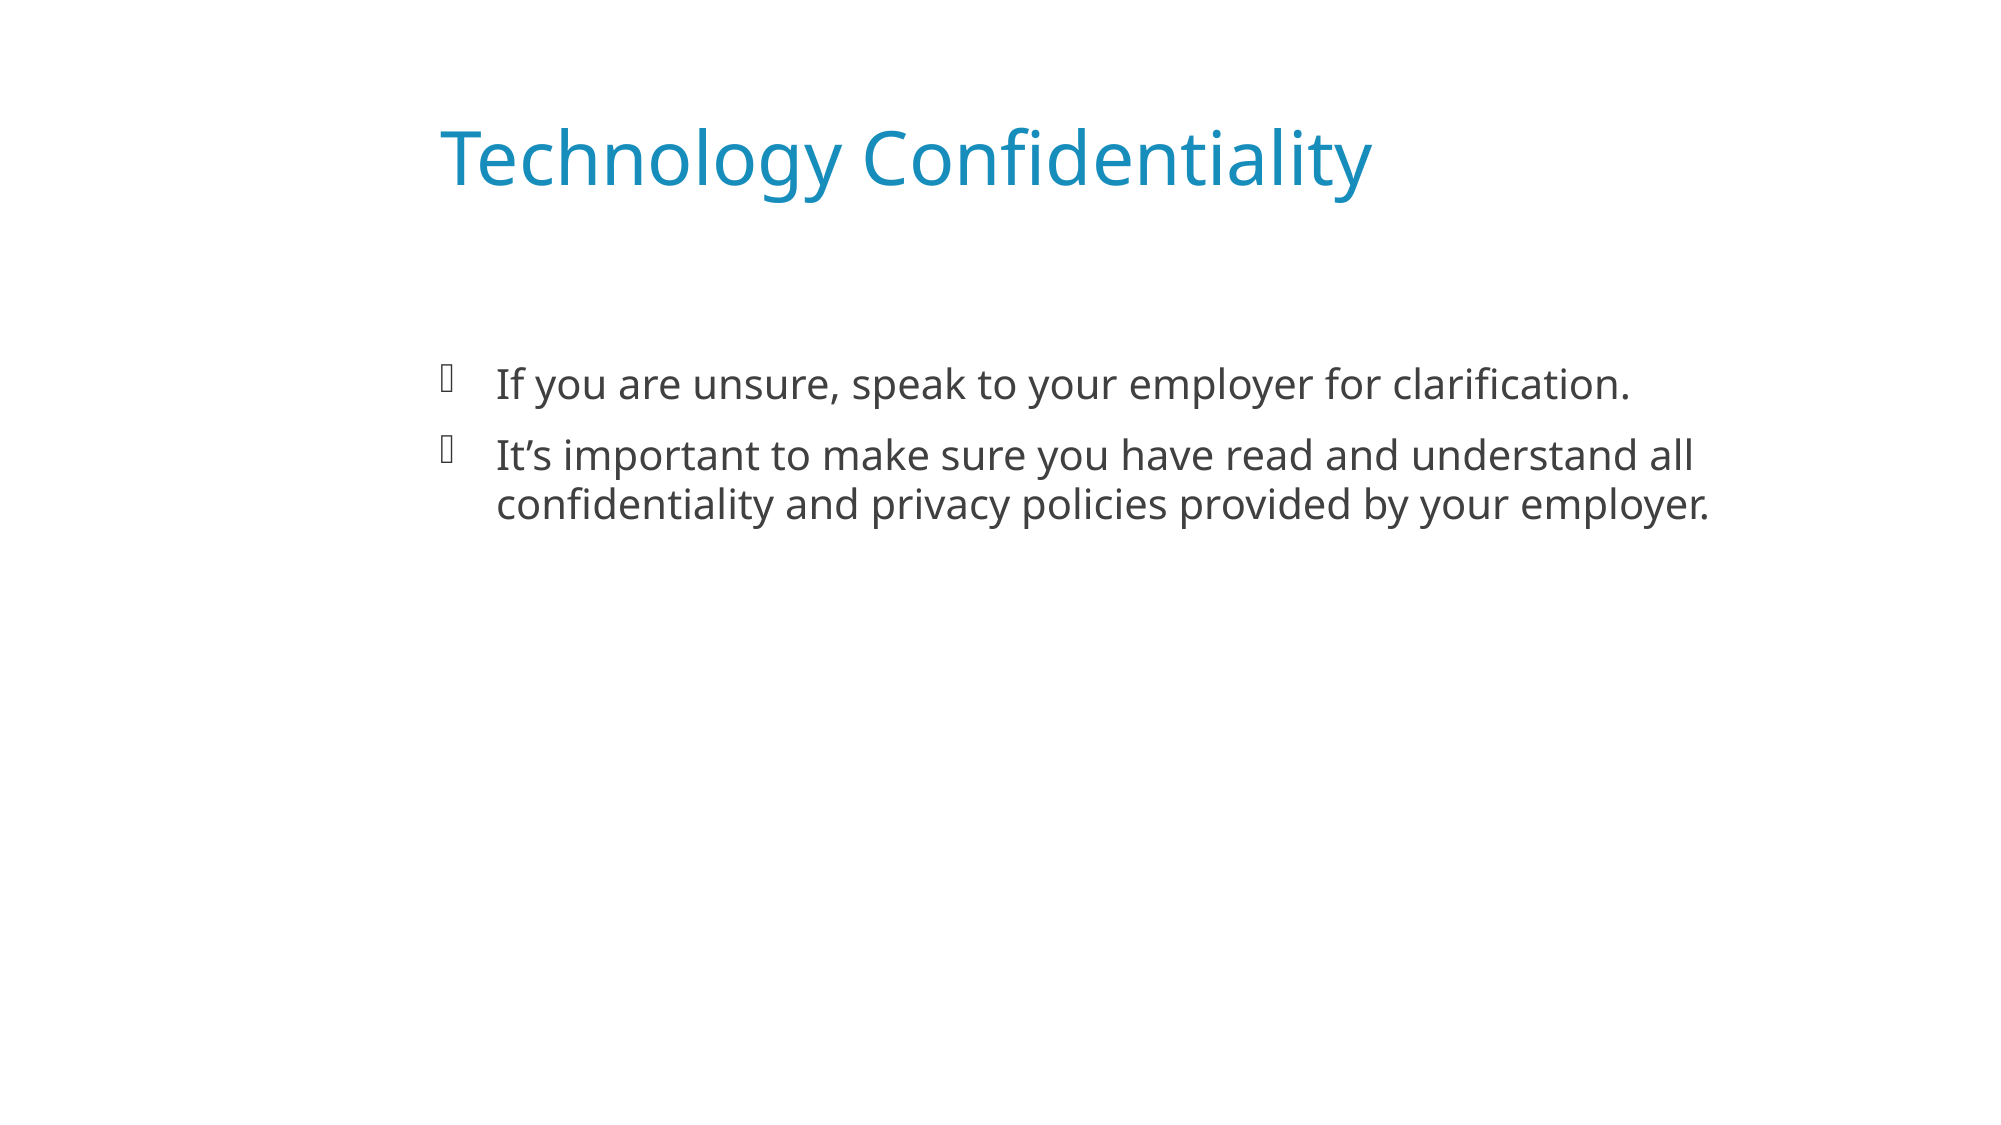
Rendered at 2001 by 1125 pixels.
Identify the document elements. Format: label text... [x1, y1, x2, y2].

list If you are unsure, speak to your employer for clarification. It’s important to make sure you have read and understand all confidentiality and privacy policies provided by your employer. [424, 350, 1888, 1074]
title Technology Confidentiality [425, 102, 1888, 313]
